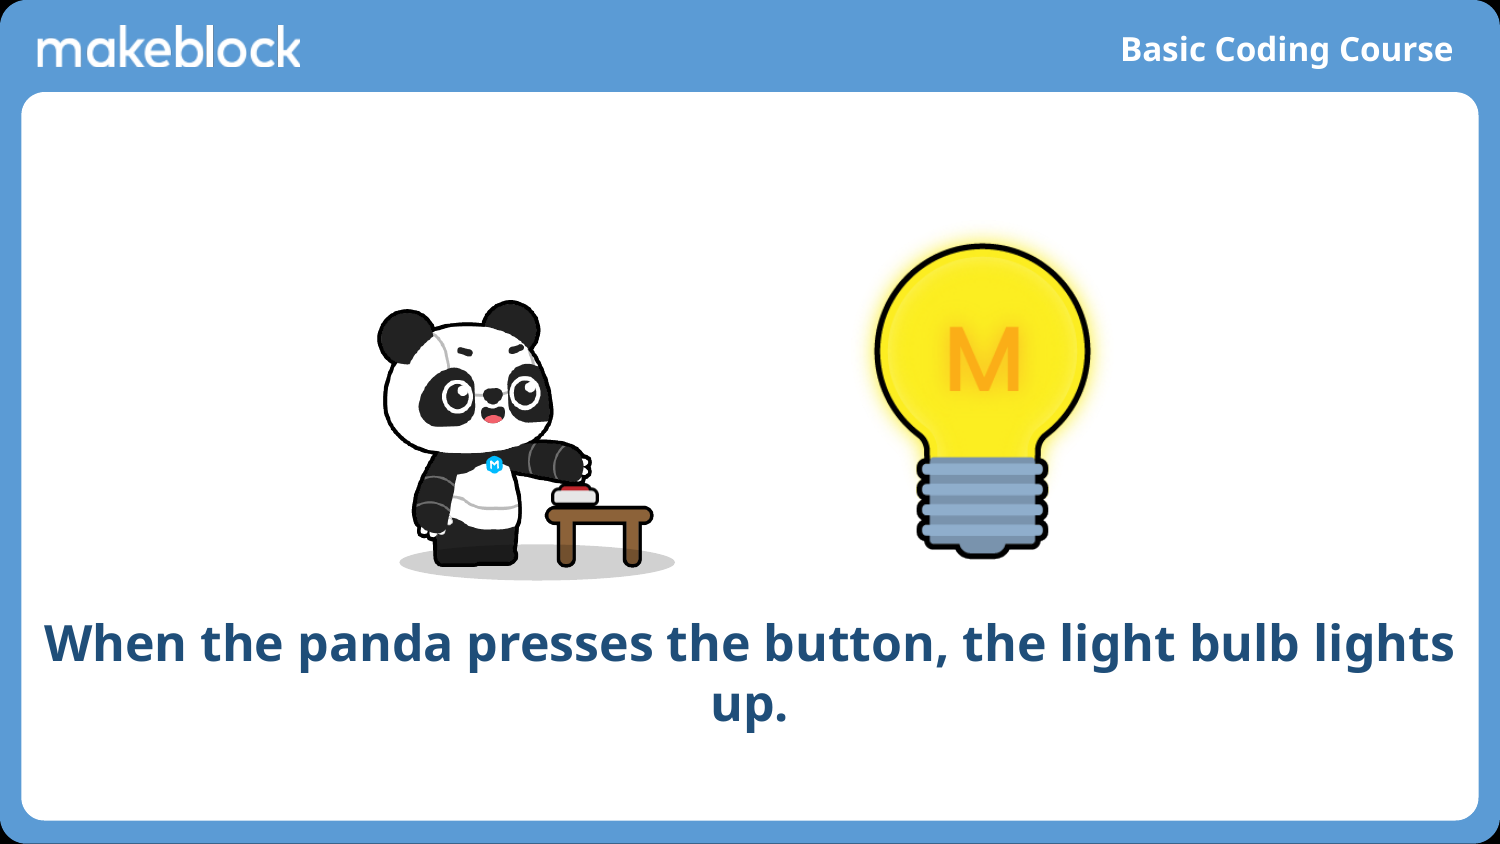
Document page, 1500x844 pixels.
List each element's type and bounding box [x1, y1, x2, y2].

picture [377, 300, 655, 568]
picture [840, 209, 1125, 560]
text_box [0, 0, 1500, 844]
